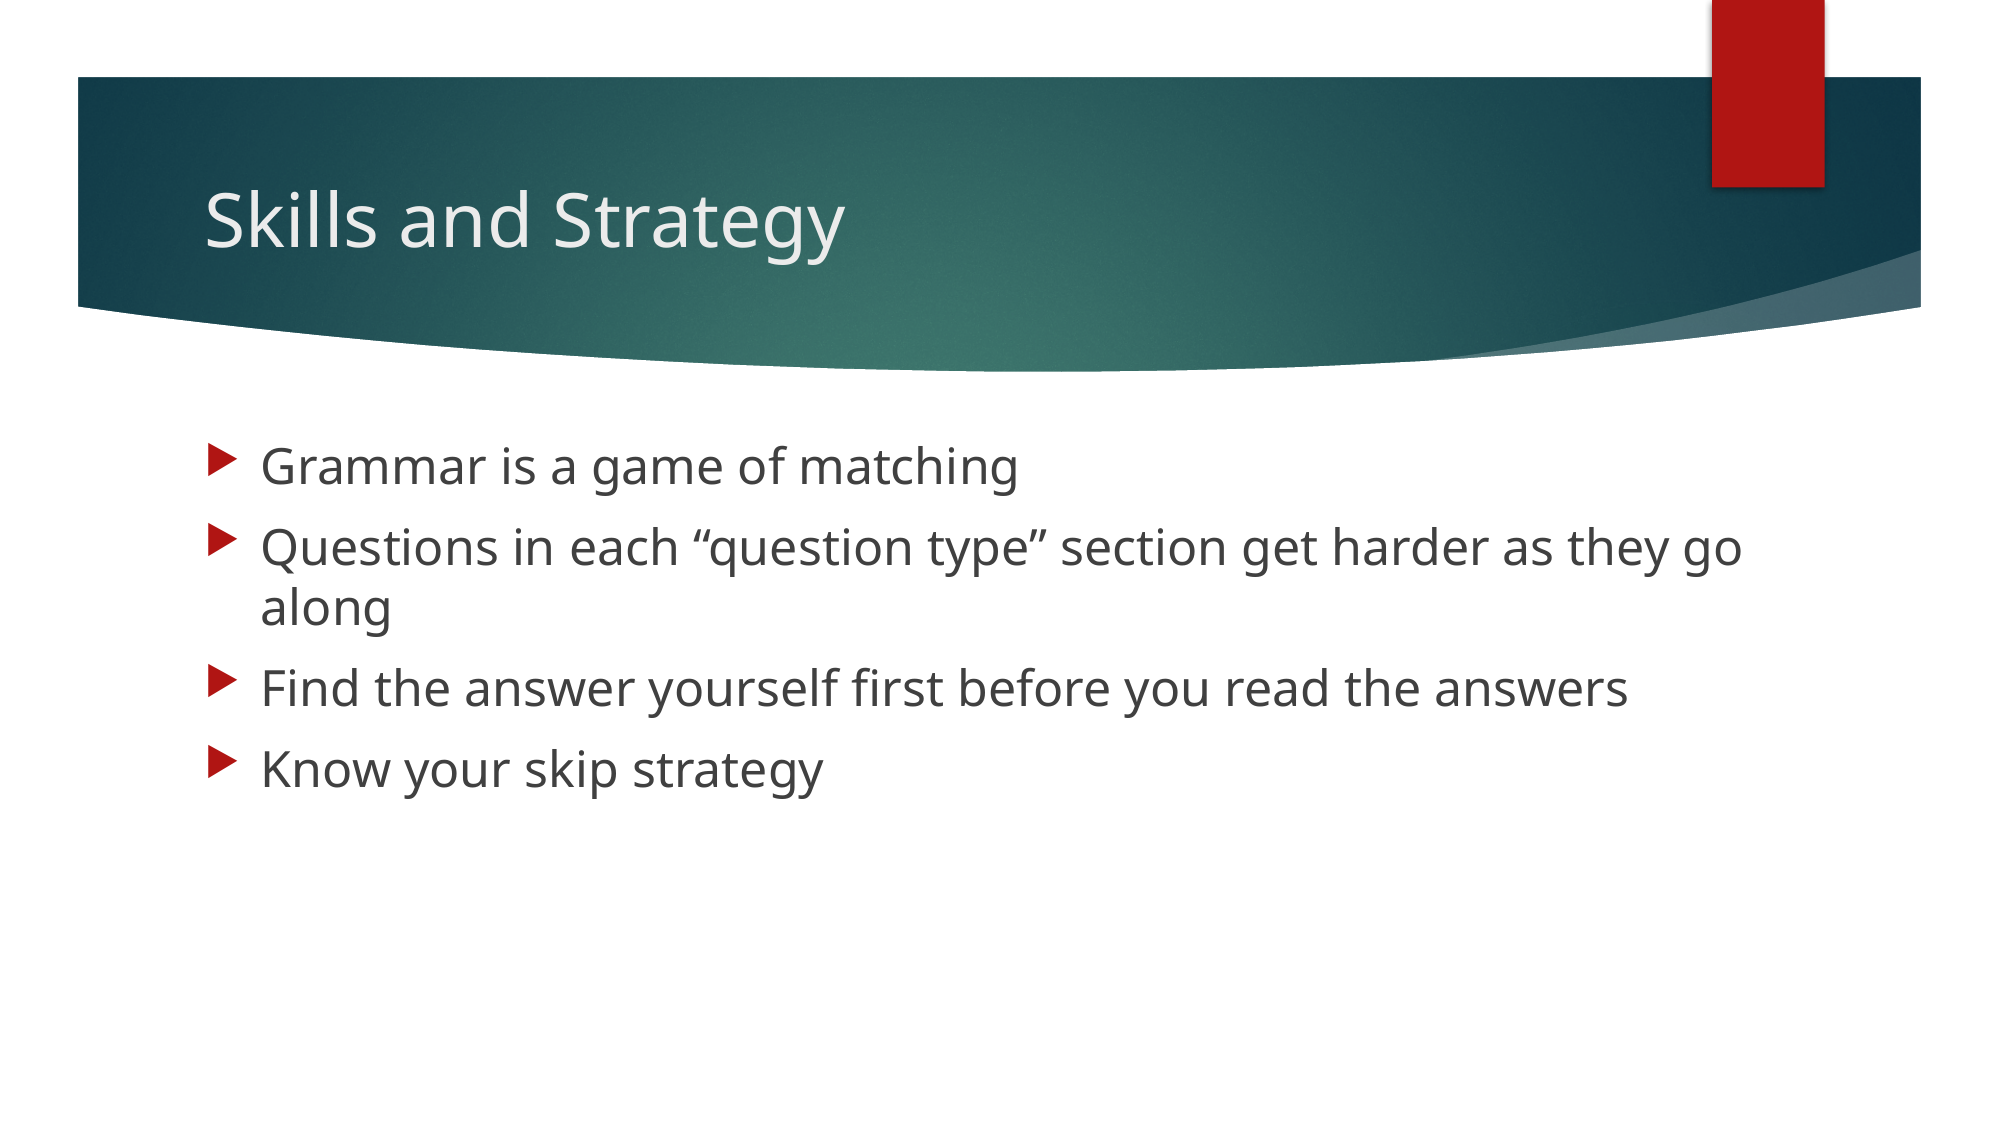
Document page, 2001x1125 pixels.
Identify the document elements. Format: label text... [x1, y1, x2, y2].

list Grammar is a game of matching Questions in each “question type” section get harder as they go along Find the answer yourself first before you read the answers Know your skip strategy [189, 426, 1816, 988]
title Skills and Strategy [189, 159, 1638, 276]
